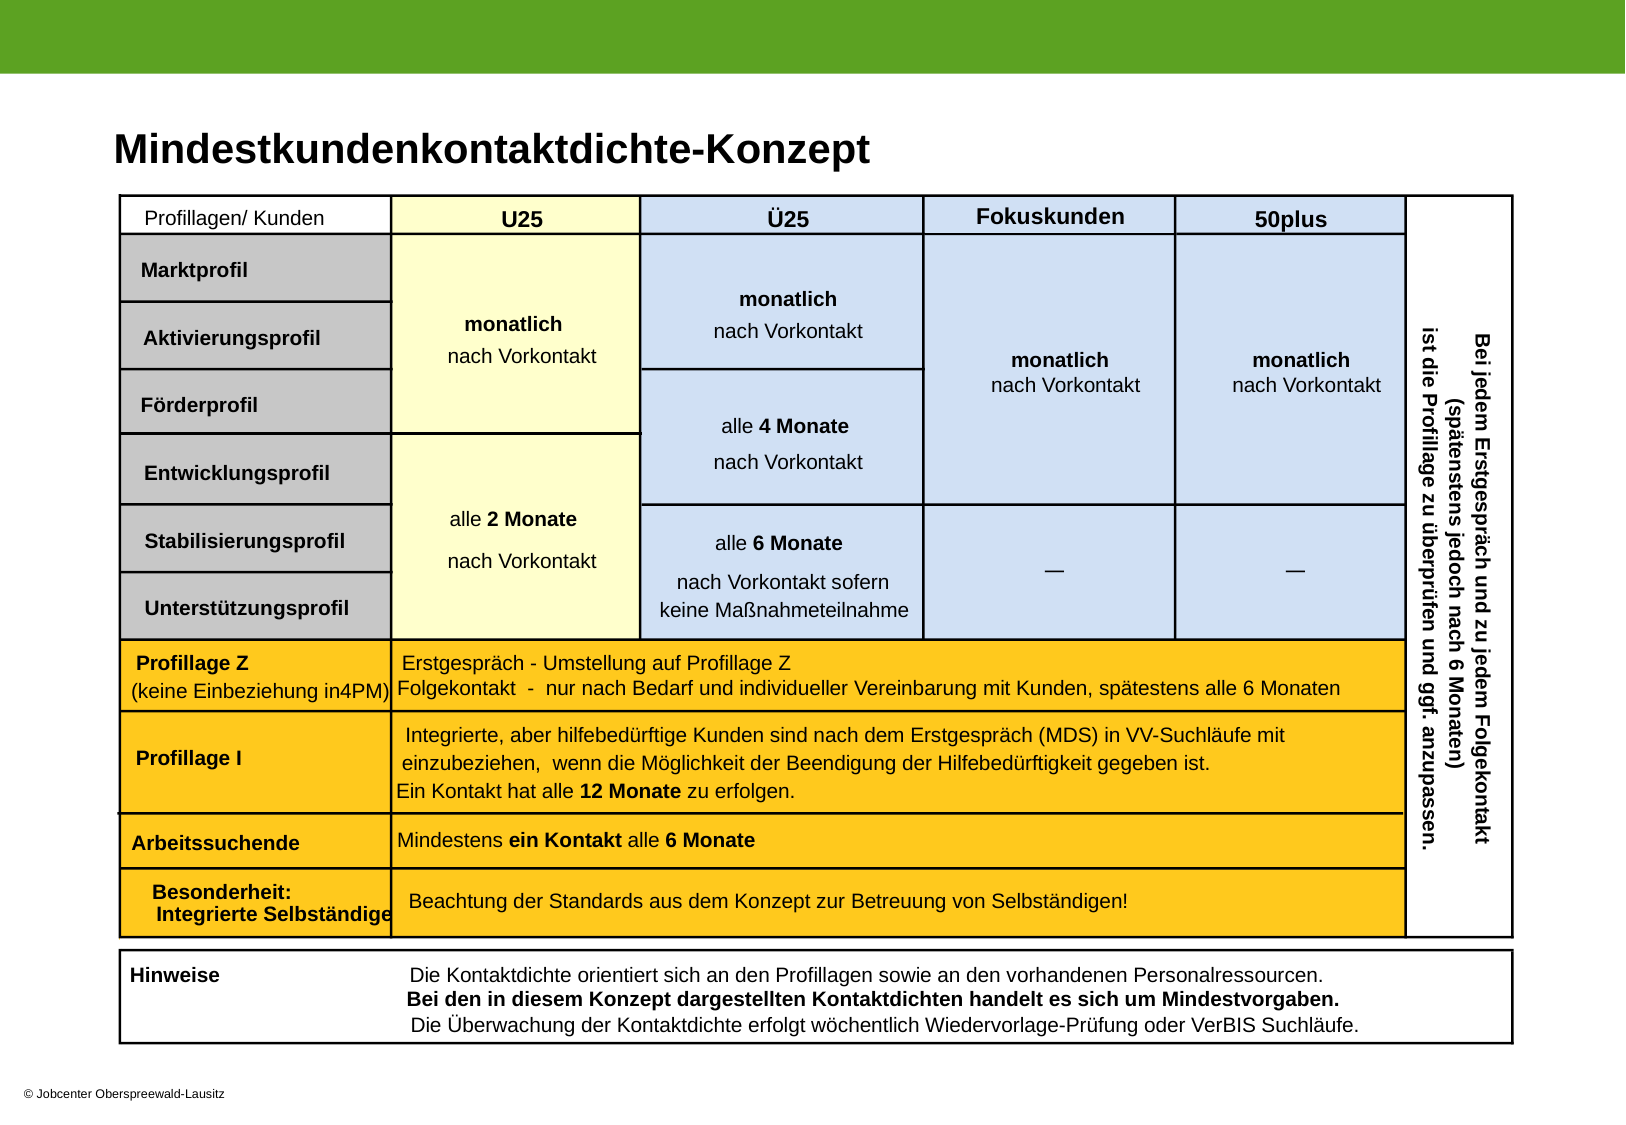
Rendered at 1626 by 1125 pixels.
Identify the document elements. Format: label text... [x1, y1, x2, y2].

text_box © Jobcenter Oberspreewald-Lausitz [4, 1078, 455, 1109]
text_box [0, 0, 1625, 76]
title Mindestkundenkontaktdichte-Konzept [113, 121, 1510, 173]
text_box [118, 193, 1539, 1069]
